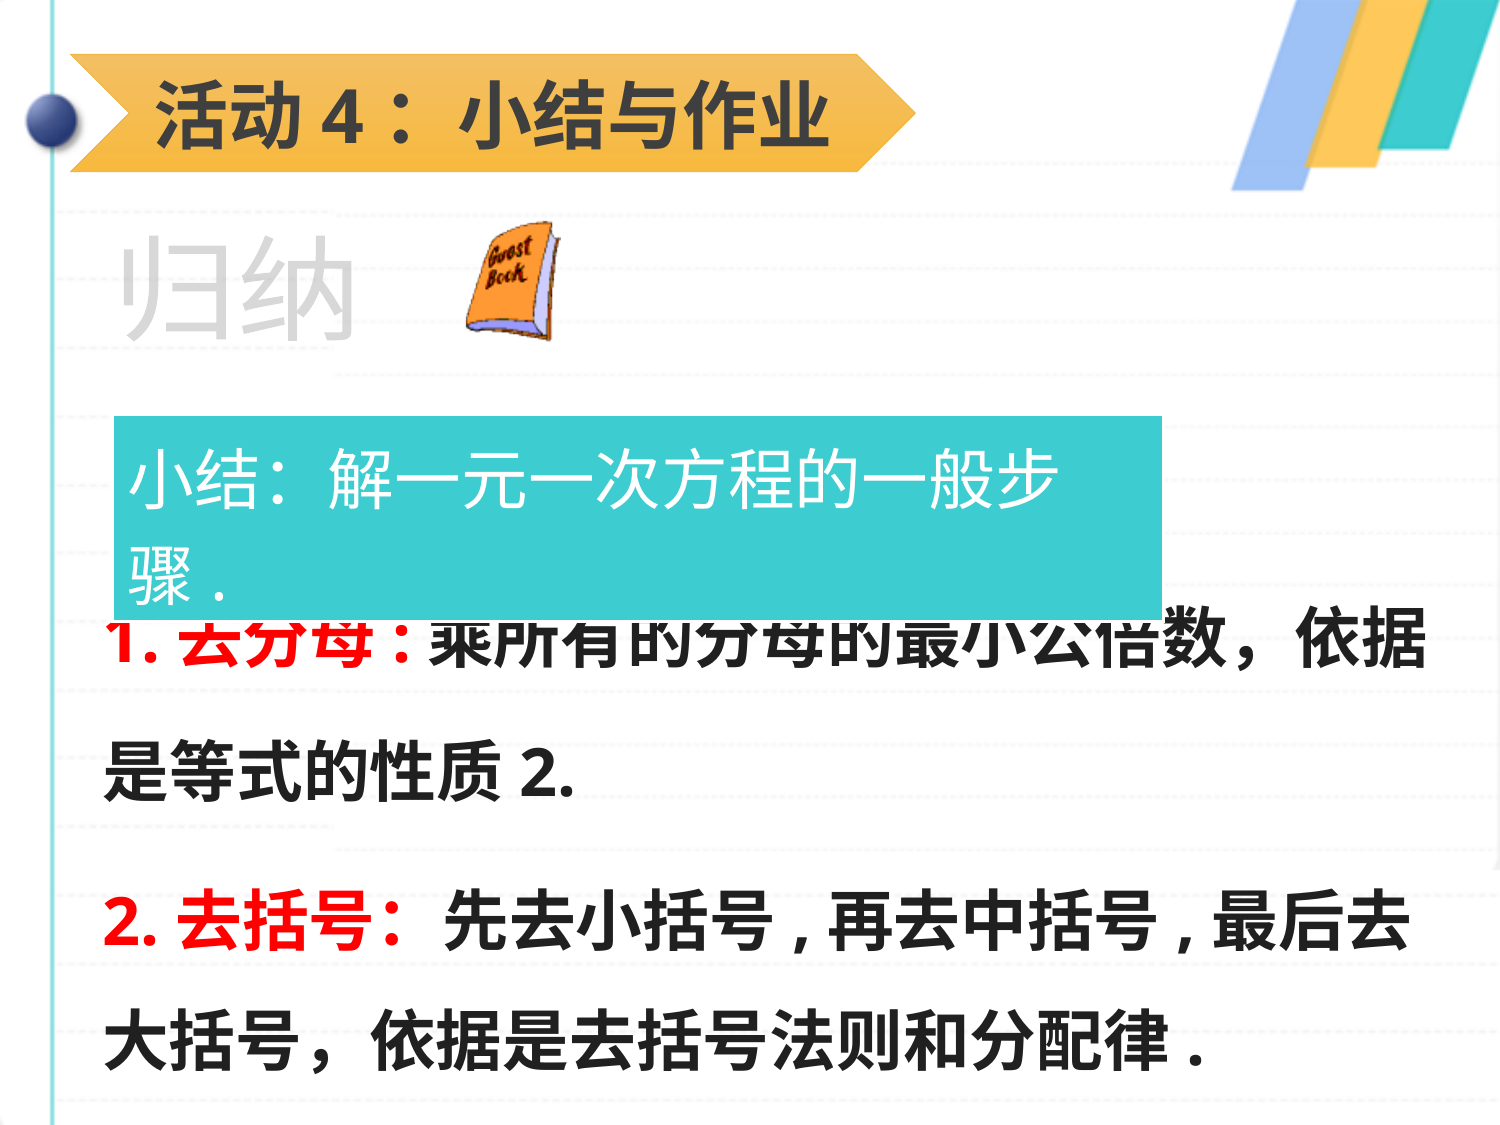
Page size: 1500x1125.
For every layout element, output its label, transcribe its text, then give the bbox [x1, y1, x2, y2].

text_box 活动4：小结与作业 [69, 53, 917, 173]
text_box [123, 196, 561, 362]
text_box 小结：解一元一次方程的一般步骤. [111, 413, 1165, 623]
picture [0, 0, 1500, 1125]
text_box 1.去分母:乘所有的分母的最小公倍数，依据 是等式的性质2. [88, 548, 1500, 817]
text_box 2.去括号：先去小括号,再去中括号,最后去大括号，依据是去括号法则和分配律. [87, 831, 1447, 1087]
